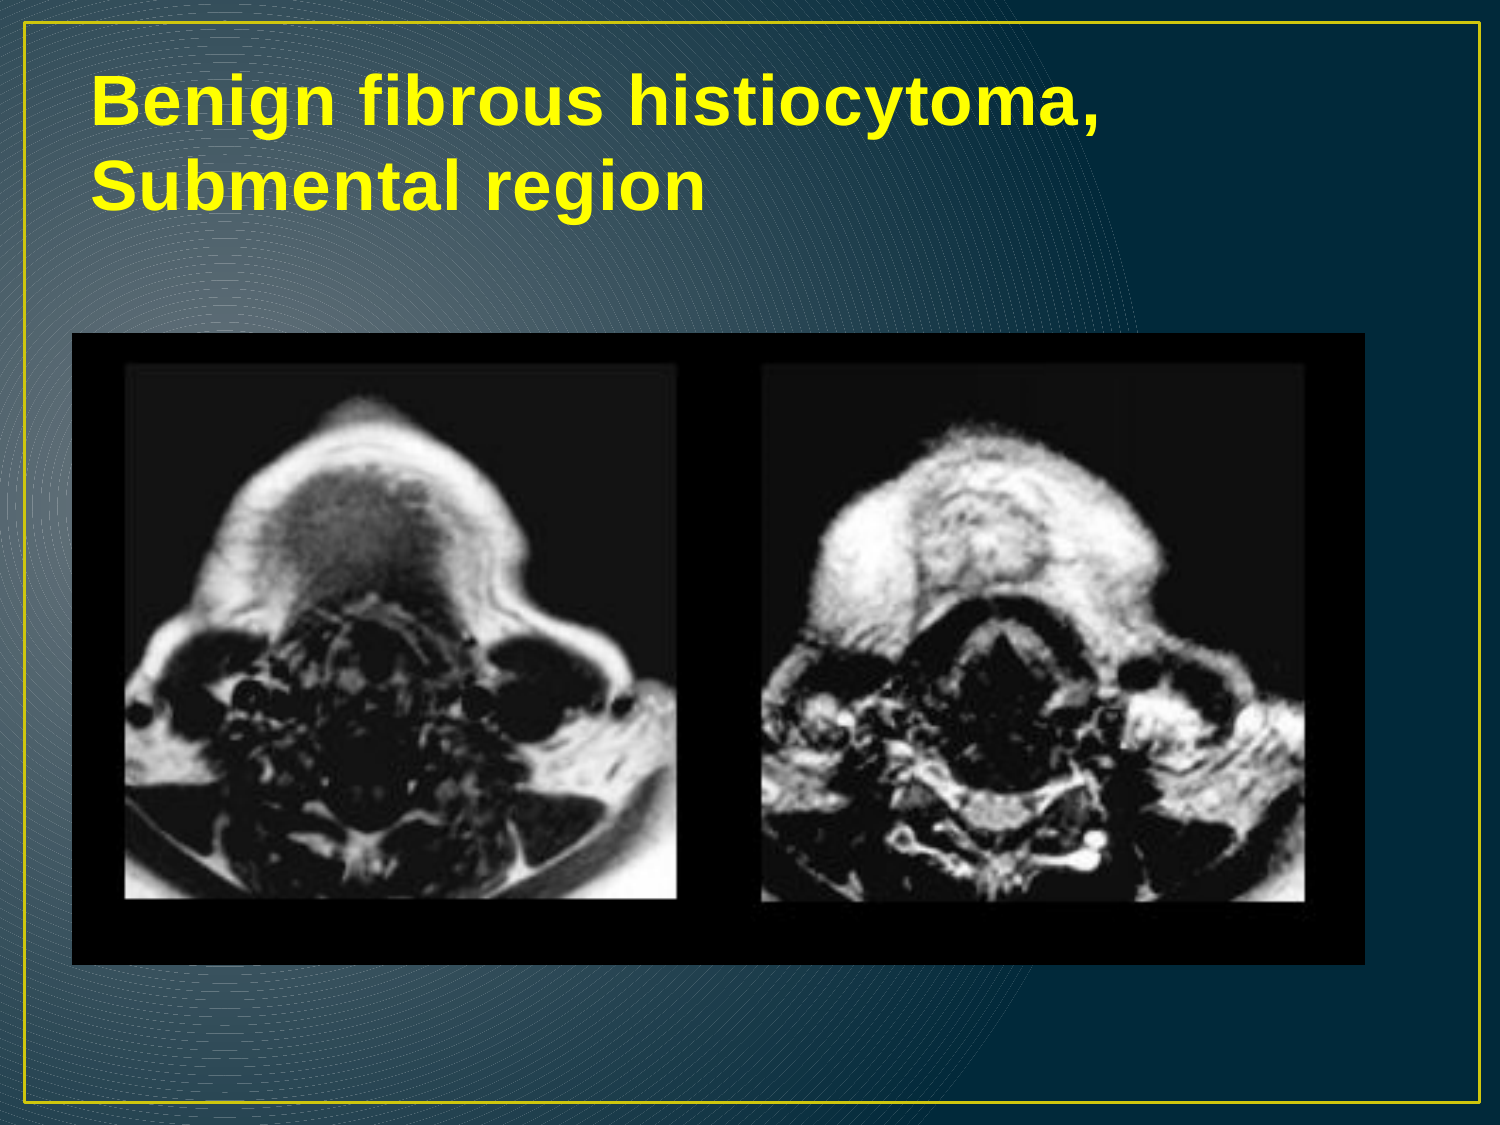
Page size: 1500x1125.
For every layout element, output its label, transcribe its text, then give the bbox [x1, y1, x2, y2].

picture [988, 969, 1000, 977]
title Benign fibrous histiocytoma, Submental region [75, 45, 1425, 233]
picture [1103, 327, 1111, 333]
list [72, 333, 1365, 965]
